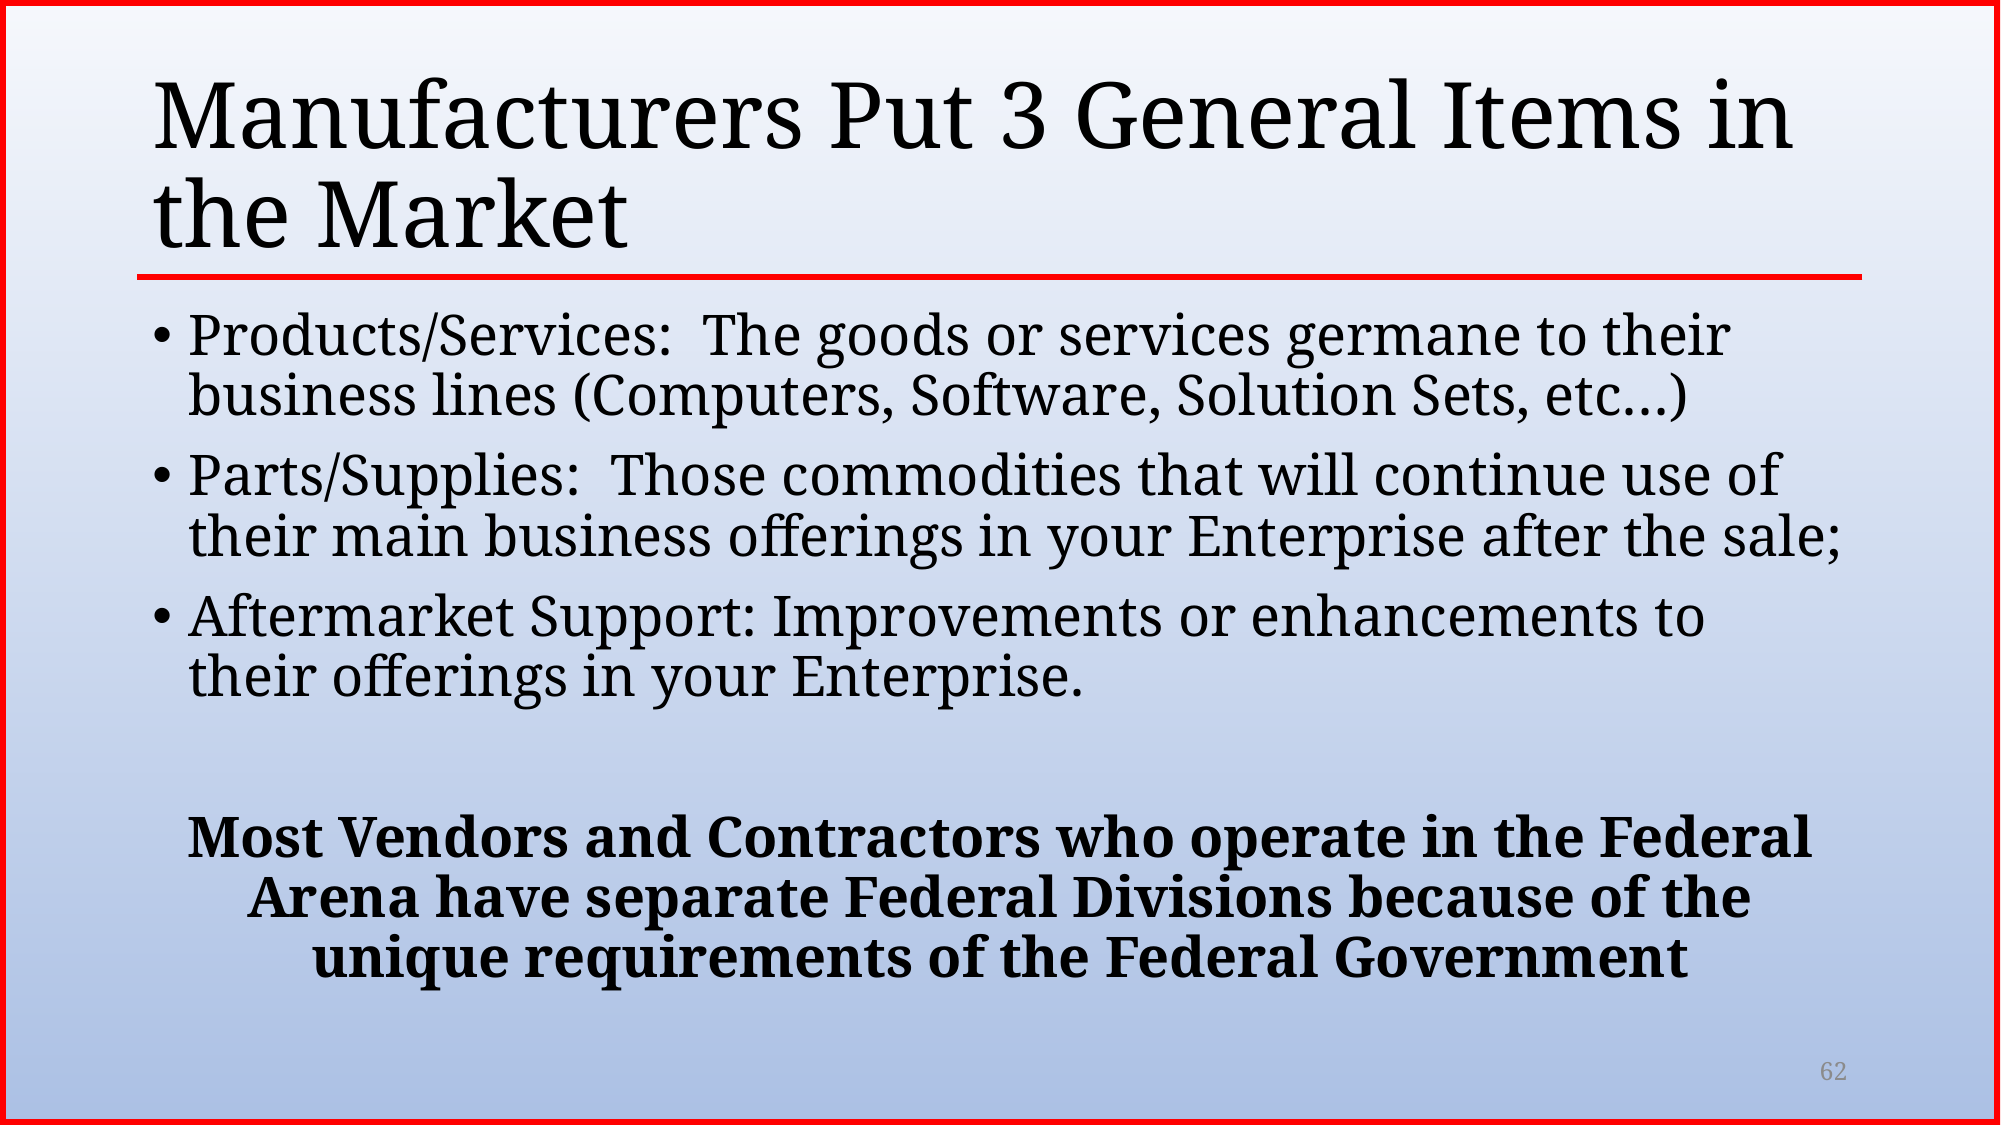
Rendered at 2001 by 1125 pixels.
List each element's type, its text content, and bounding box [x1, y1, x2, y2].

title Manufacturers Put 3 General Items in the Market [137, 59, 1863, 278]
list Products/Services: The goods or services germane to their business lines (Computers, Software, Solution Sets, etc…) Parts/Supplies: Those commodities that will continue use of their main business offerings in your Enterprise after the sale; Aftermarket Support: Improvements or enhancements to their offerings in your Enterprise. Most Vendors and Contractors who operate in the Federal Arena have separate Federal Divisions because of the unique requirements of the Federal Government [137, 299, 1863, 1014]
slide_number 62 [1412, 1042, 1863, 1103]
